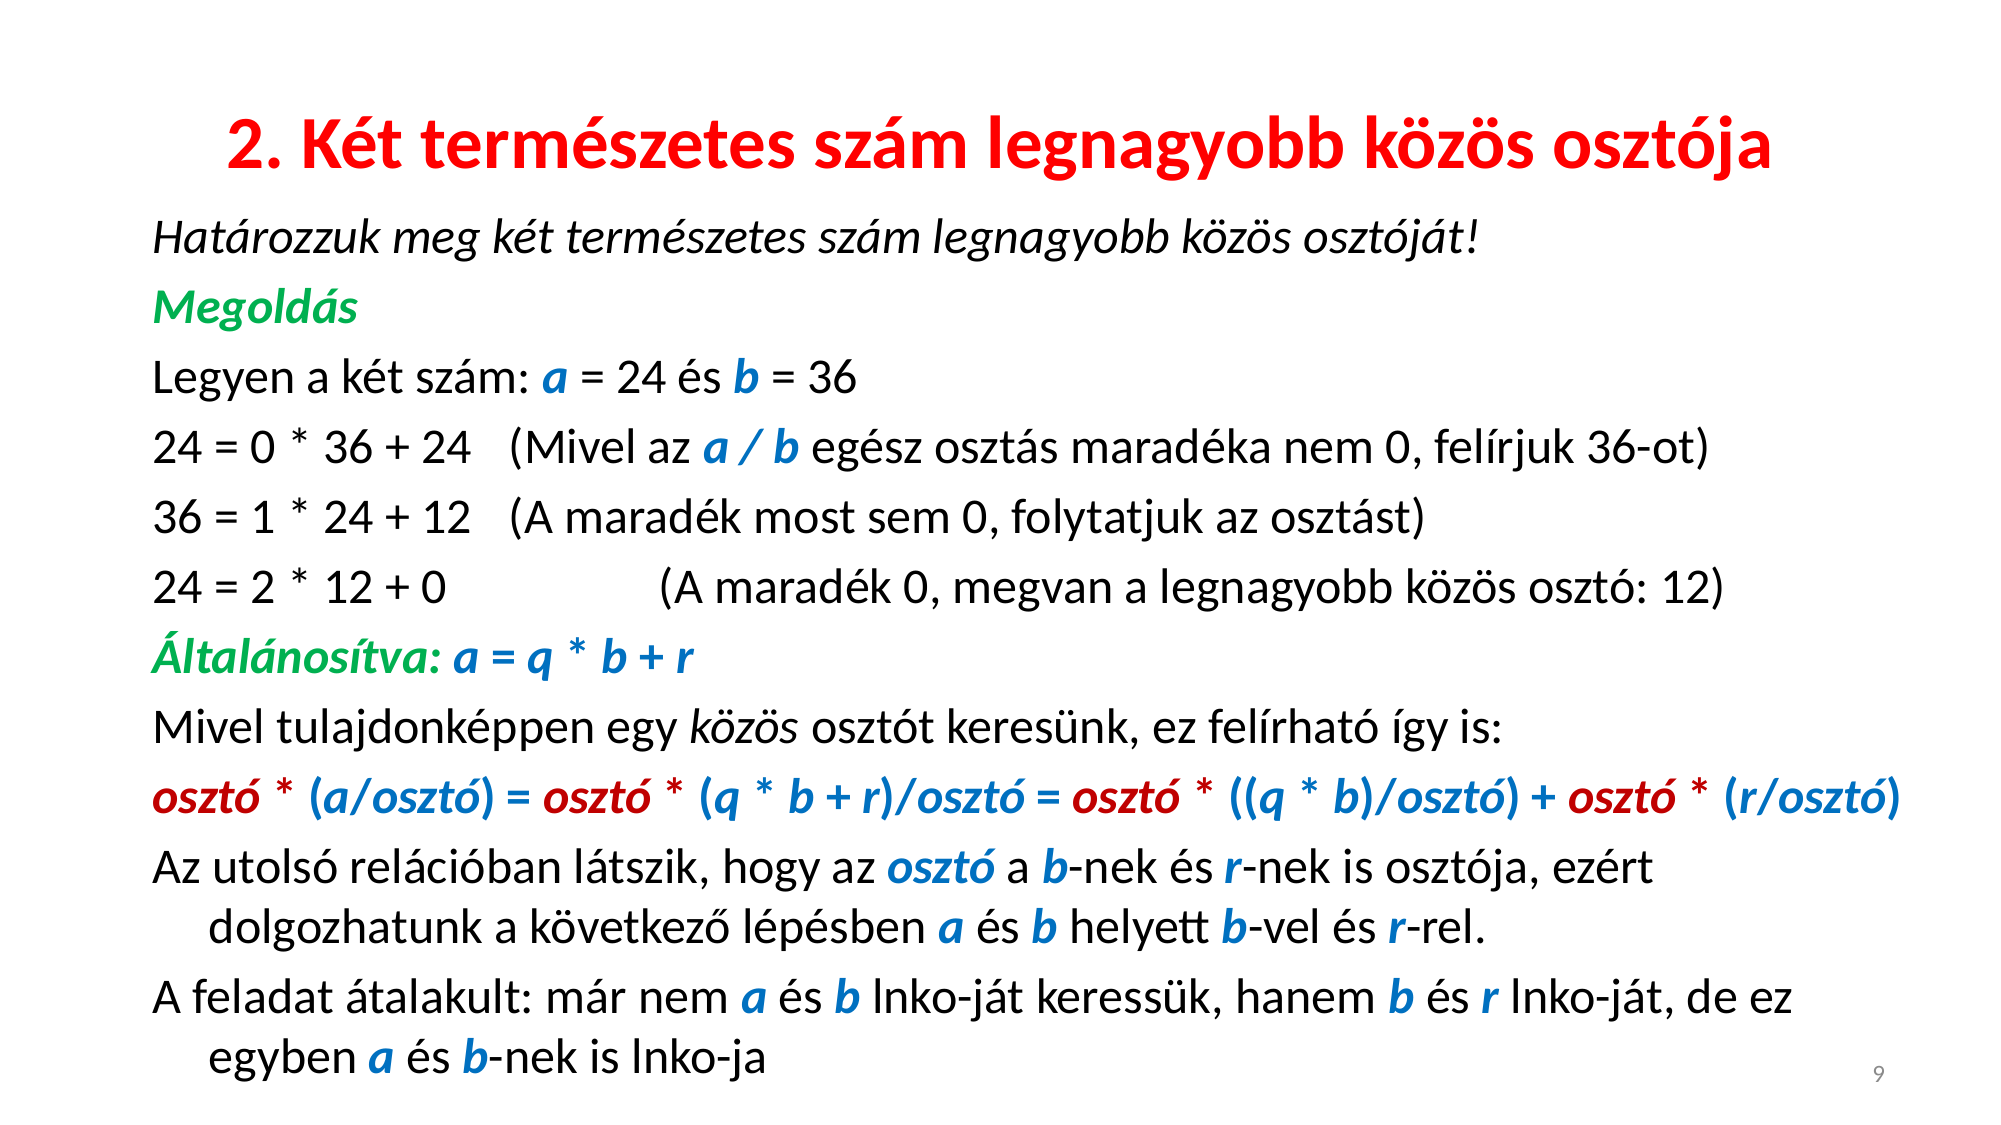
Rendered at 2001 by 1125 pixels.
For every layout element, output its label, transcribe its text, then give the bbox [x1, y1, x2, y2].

list Határozzuk meg két természetes szám legnagyobb közös osztóját! Megoldás Legyen a két szám: a = 24 és b = 36 24 = 0 * 36 + 24 (Mivel az a / b egész osztás maradéka nem 0, felírjuk 36-ot) 36 = 1 * 24 + 12 (A maradék most sem 0, folytatjuk az osztást) 24 = 2 * 12 + 0 (A maradék 0, megvan a legnagyobb közös osztó: 12) Általánosítva: a = q * b + r Mivel tulajdonképpen egy közös osztót keresünk, ez felírható így is: osztó * (a/osztó) = osztó * (q * b + r)/osztó = osztó * ((q * b)/osztó) + osztó * (r/osztó) Az utolsó relációban látszik, hogy az osztó a b-nek és r-nek is osztója, ezért dolgozhatunk a következő lépésben a és b helyett b-vel és r-rel. A feladat átalakult: már nem a és b lnko-ját keressük, hanem b és r lnko-ját, de ez egyben a és b-nek is lnko-ja [137, 196, 1938, 1125]
slide_number 9 [1433, 1042, 1900, 1103]
title 2. Két természetes szám legnagyobb közös osztója [99, 45, 1900, 233]
